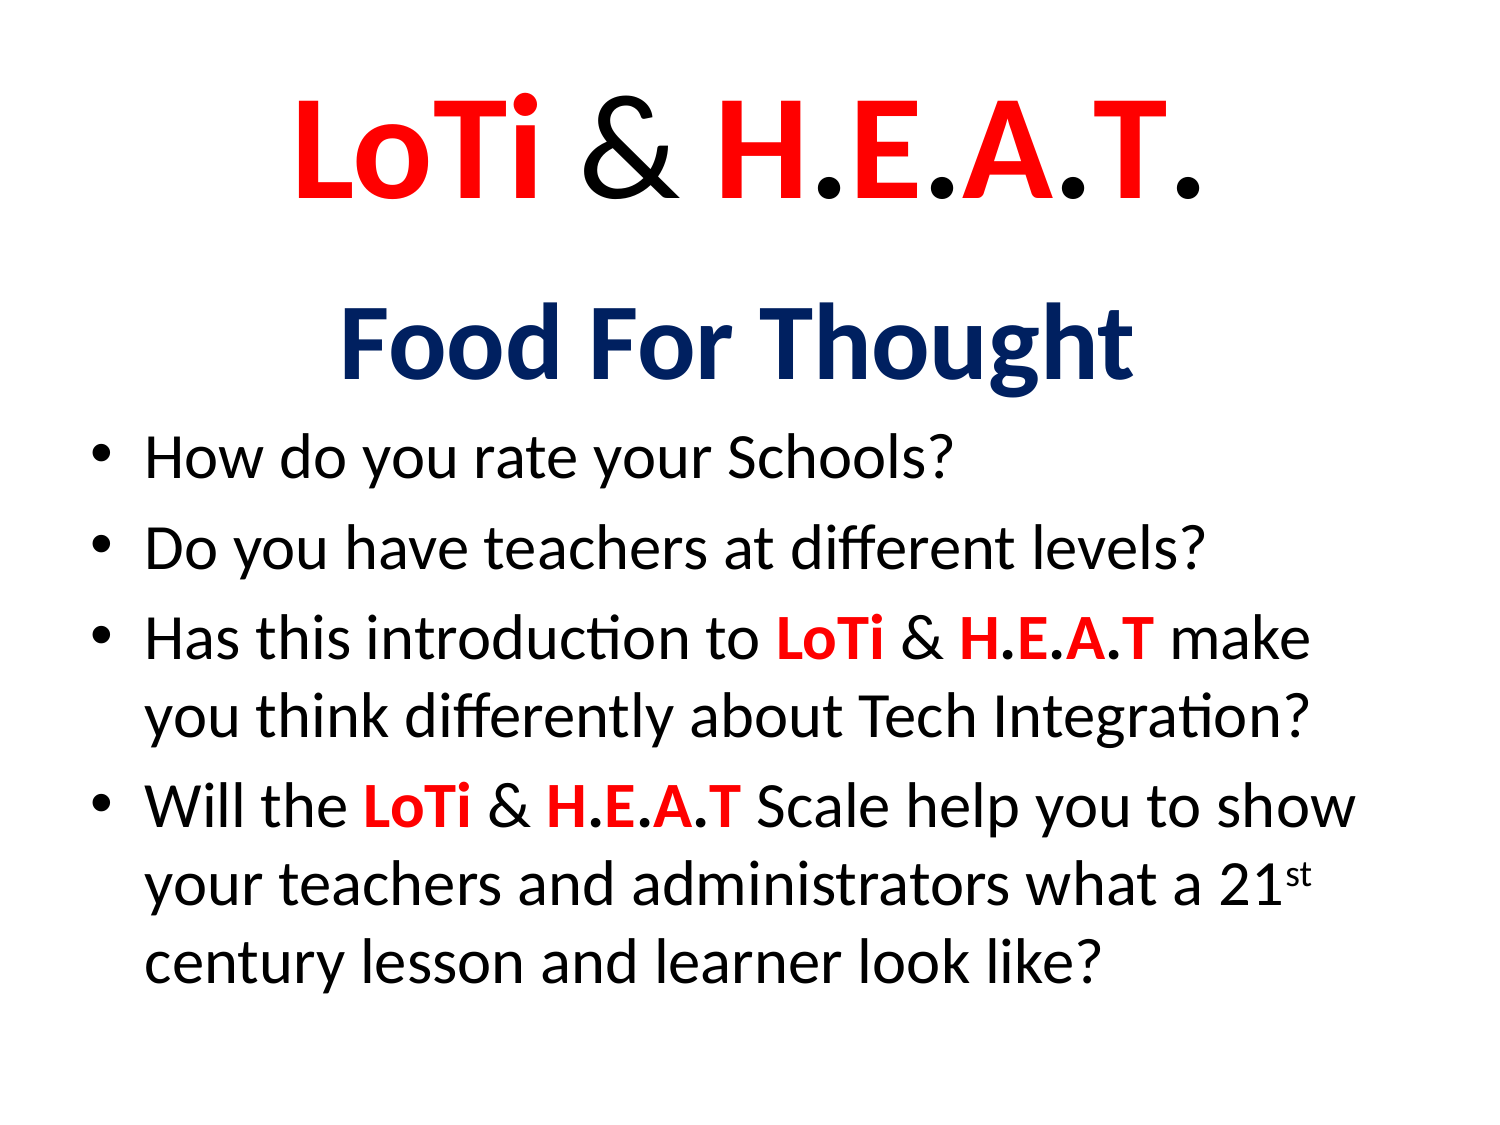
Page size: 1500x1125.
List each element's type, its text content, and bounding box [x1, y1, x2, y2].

list Food For Thought How do you rate your Schools? Do you have teachers at different levels? Has this introduction to LoTi & H.E.A.T make you think differently about Tech Integration? Will the LoTi & H.E.A.T Scale help you to show your teachers and administrators what a 21st century lesson and learner look like? [75, 262, 1425, 1005]
title LoTi & H.E.A.T. [75, 45, 1425, 233]
